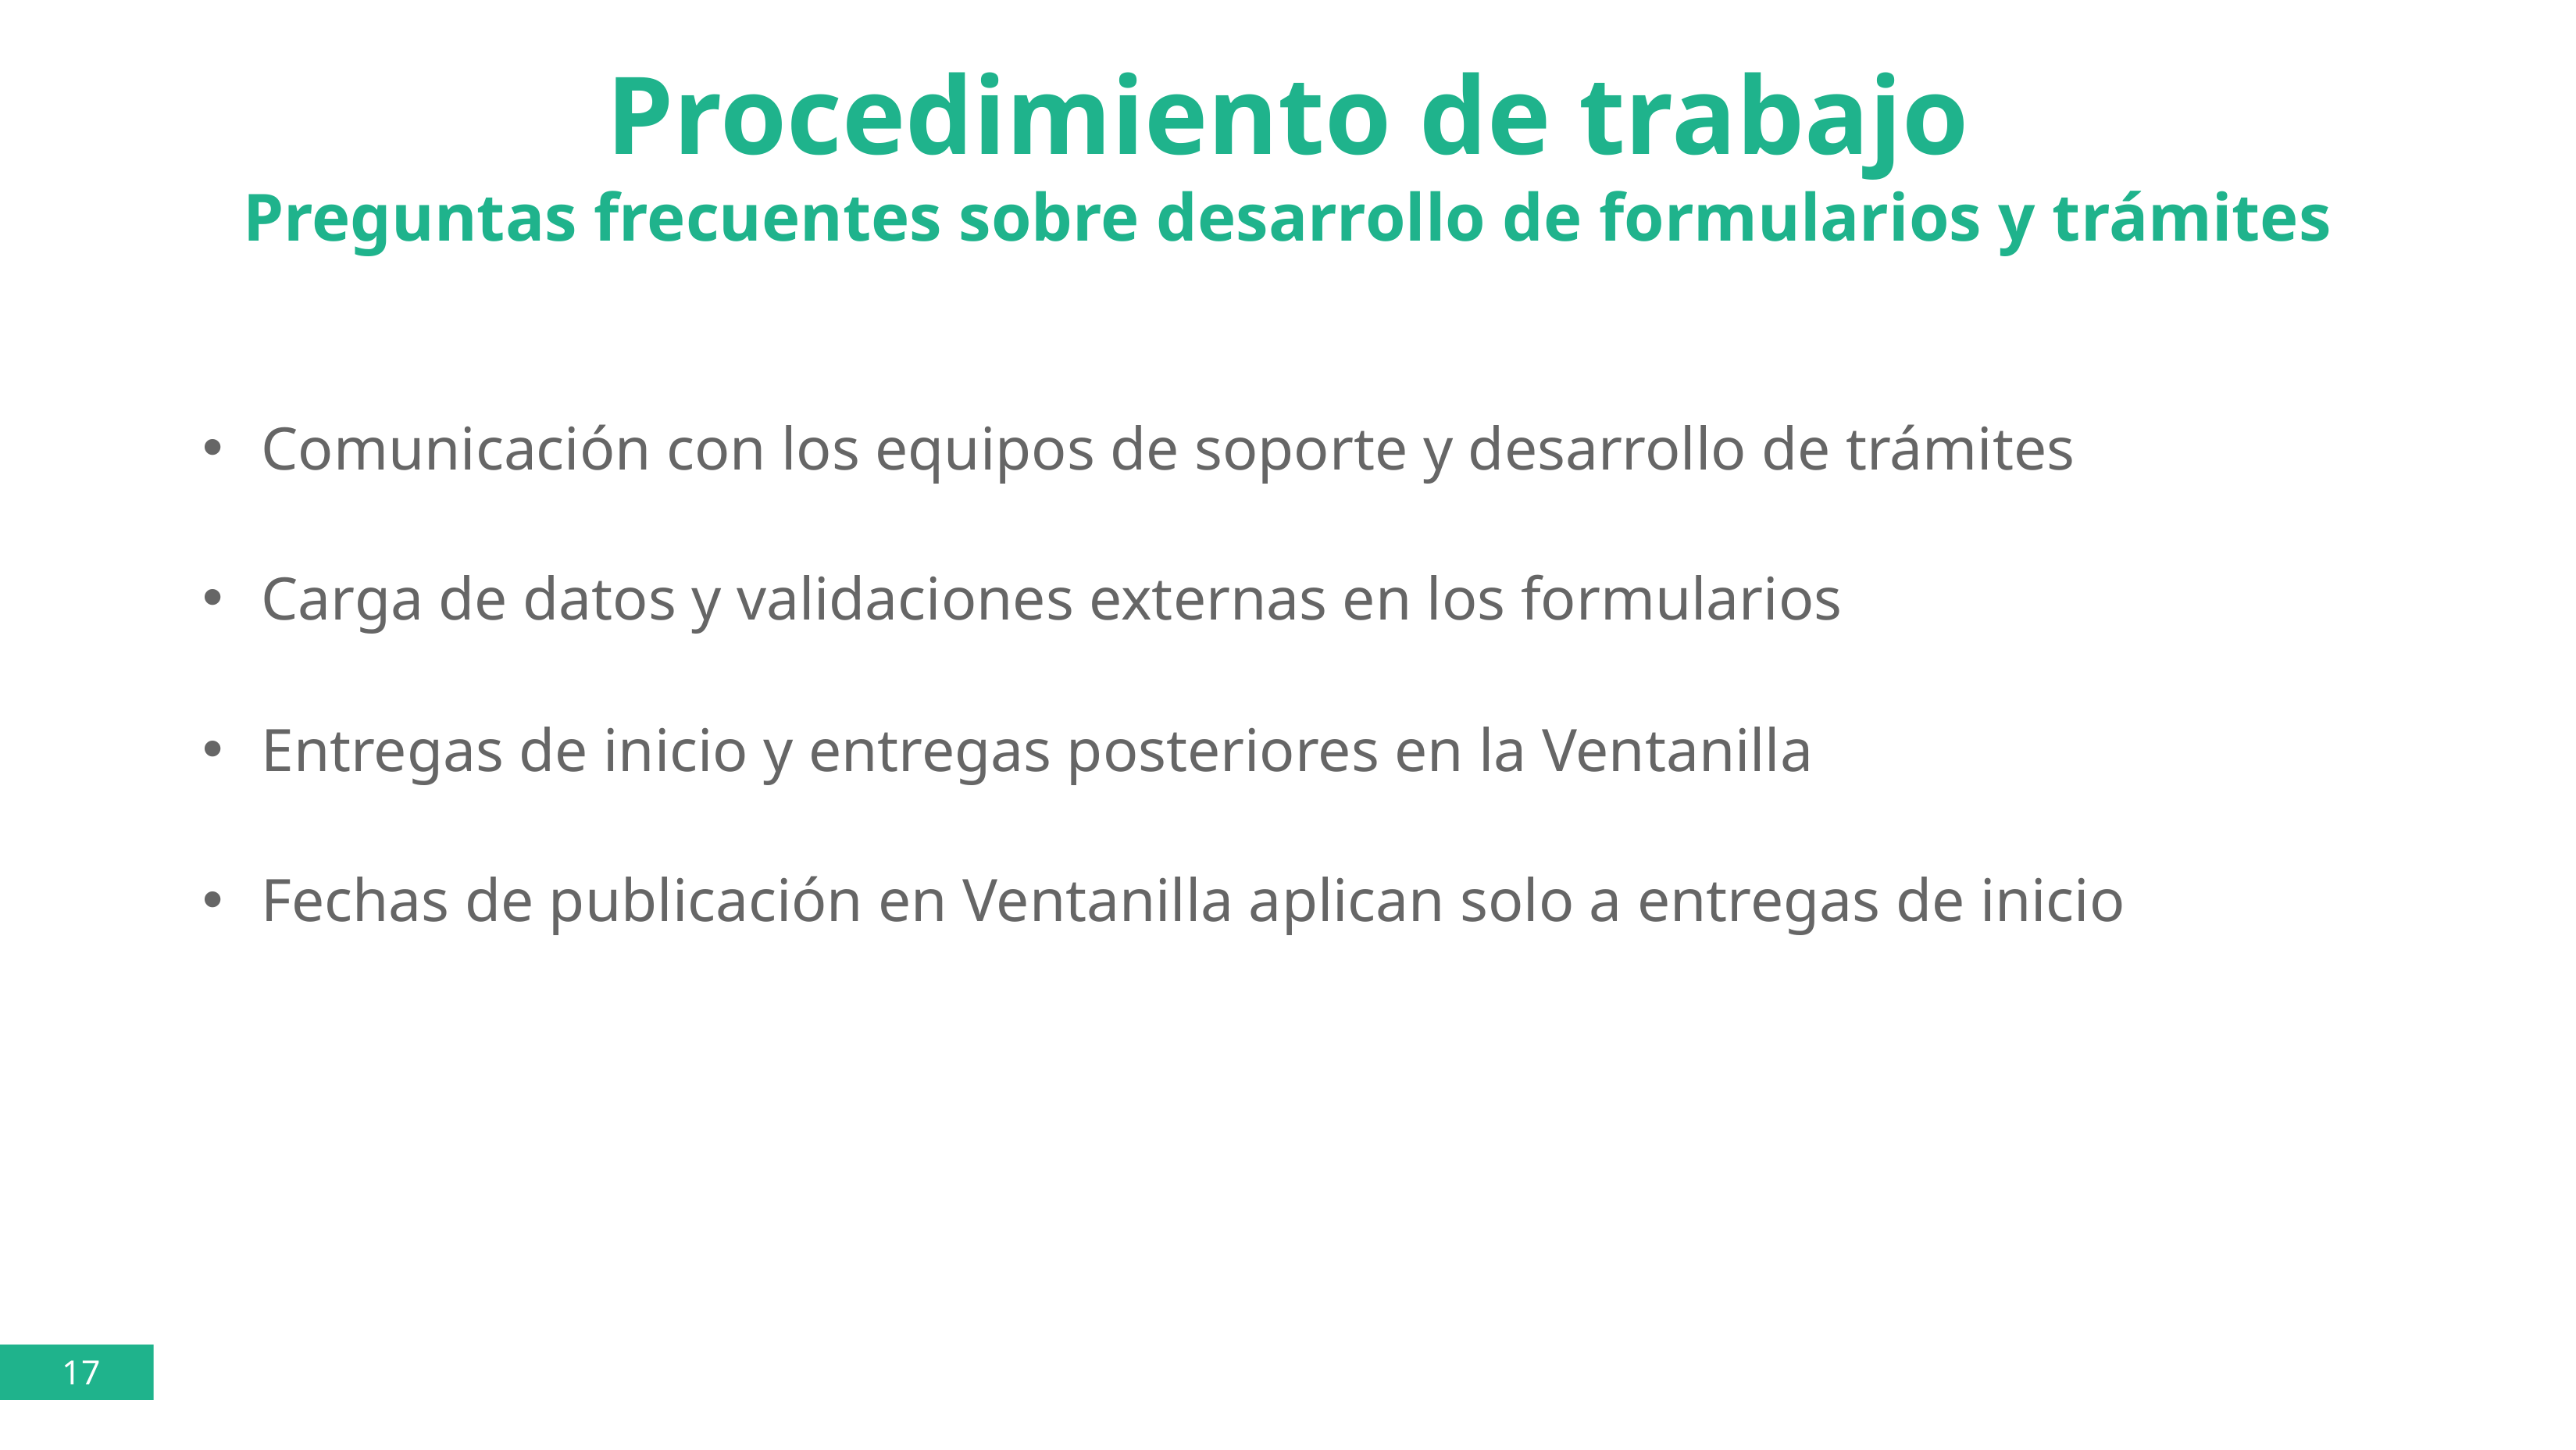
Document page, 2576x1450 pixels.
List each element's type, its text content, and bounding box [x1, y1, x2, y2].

text_box Comunicación con los equipos de soporte y desarrollo de trámites Carga de datos y validaciones externas en los formularios Entregas de inicio y entregas posteriores en la Ventanilla Fechas de publicación en Ventanilla aplican solo a entregas de inicio [201, 334, 2450, 1160]
slide_number 17 [41, 1351, 112, 1394]
text_box [0, 1345, 154, 1400]
text_box Procedimiento de trabajo Preguntas frecuentes sobre desarrollo de formularios y trámites [0, 41, 2576, 260]
